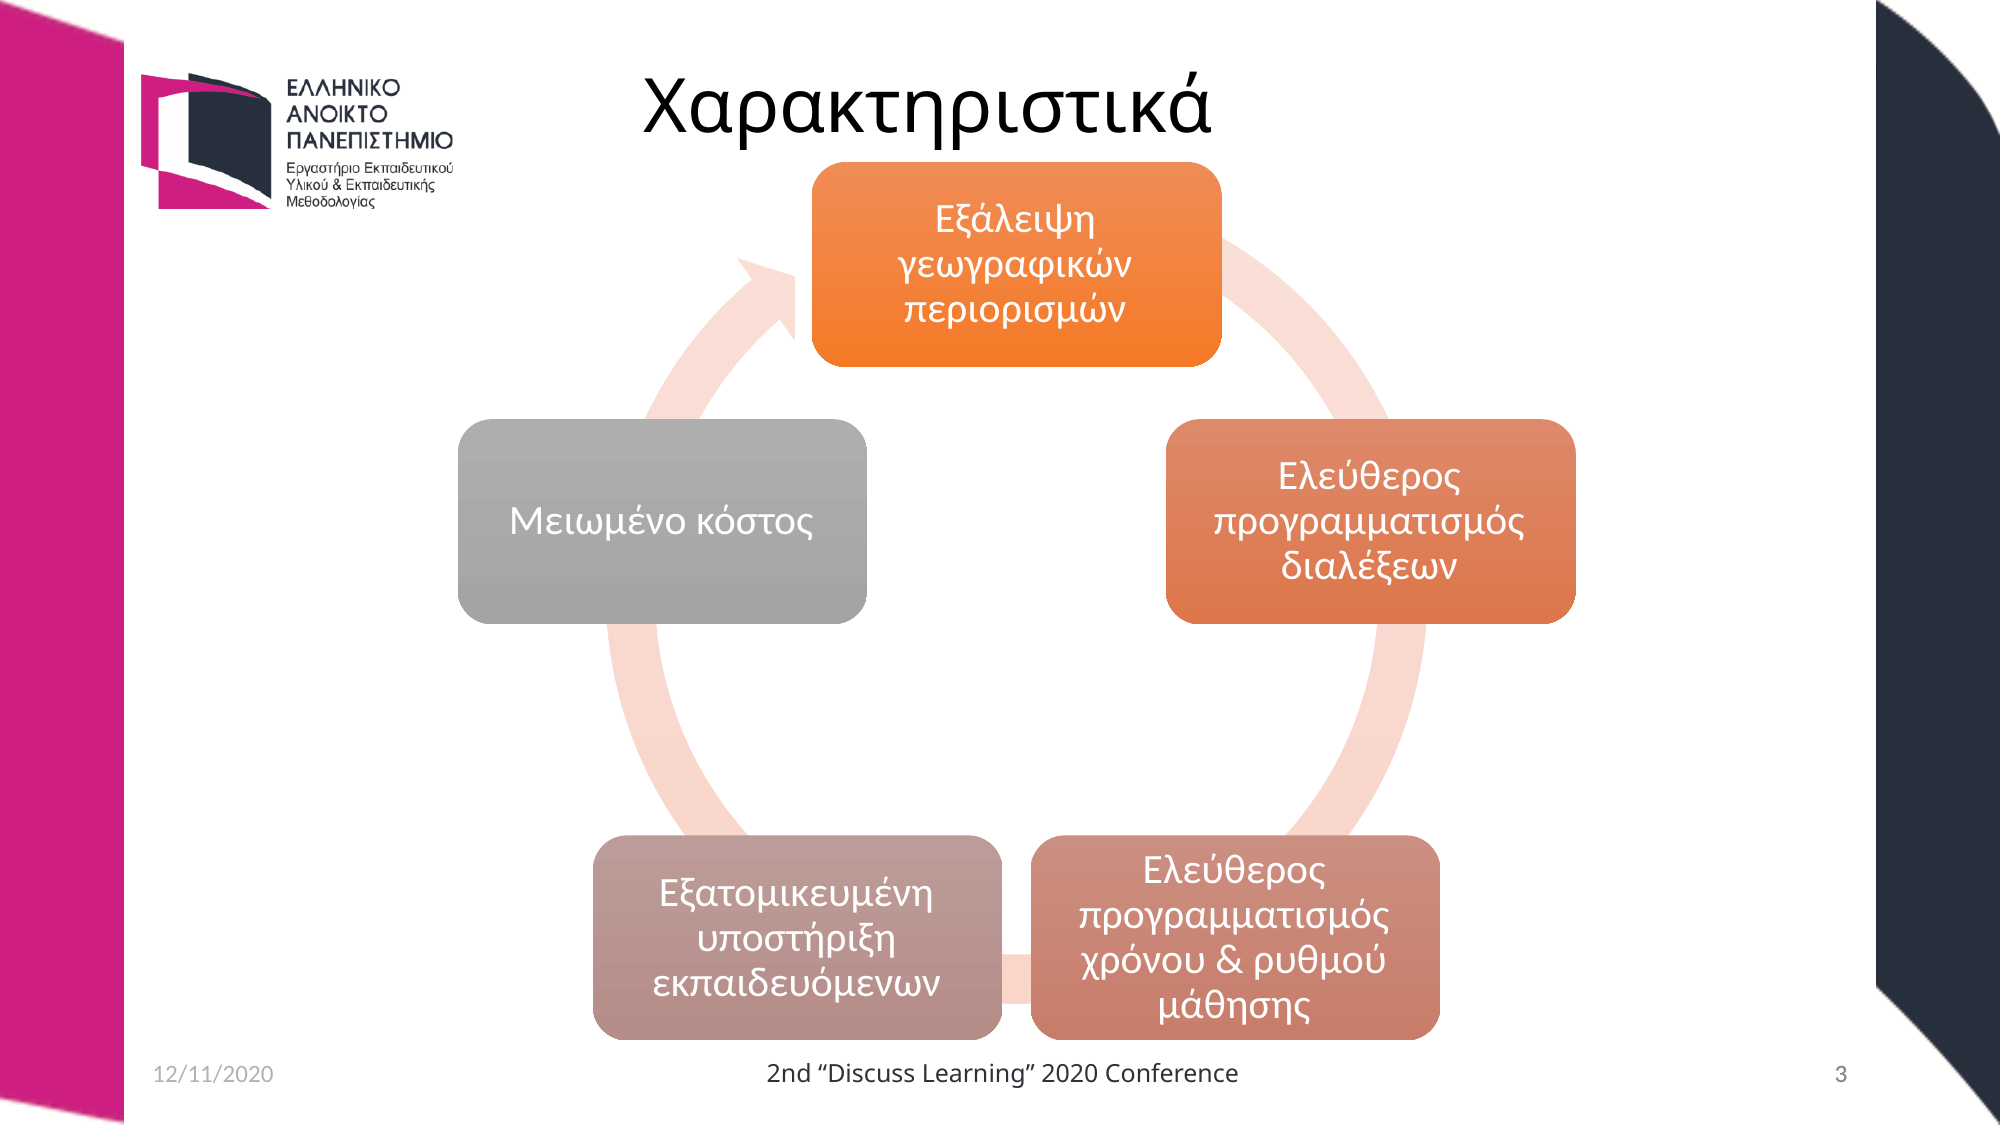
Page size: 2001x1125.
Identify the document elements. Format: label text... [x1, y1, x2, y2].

text_box 3 [1412, 1042, 1863, 1103]
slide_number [137, 1042, 588, 1103]
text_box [354, 161, 1679, 1041]
picture [1876, 0, 2000, 1125]
footer 2nd “Discuss Learning” 2020 Conference [662, 1042, 1338, 1103]
title Χαρακτηριστικά [628, 59, 1864, 278]
picture [133, 73, 453, 209]
picture [0, 0, 124, 1125]
